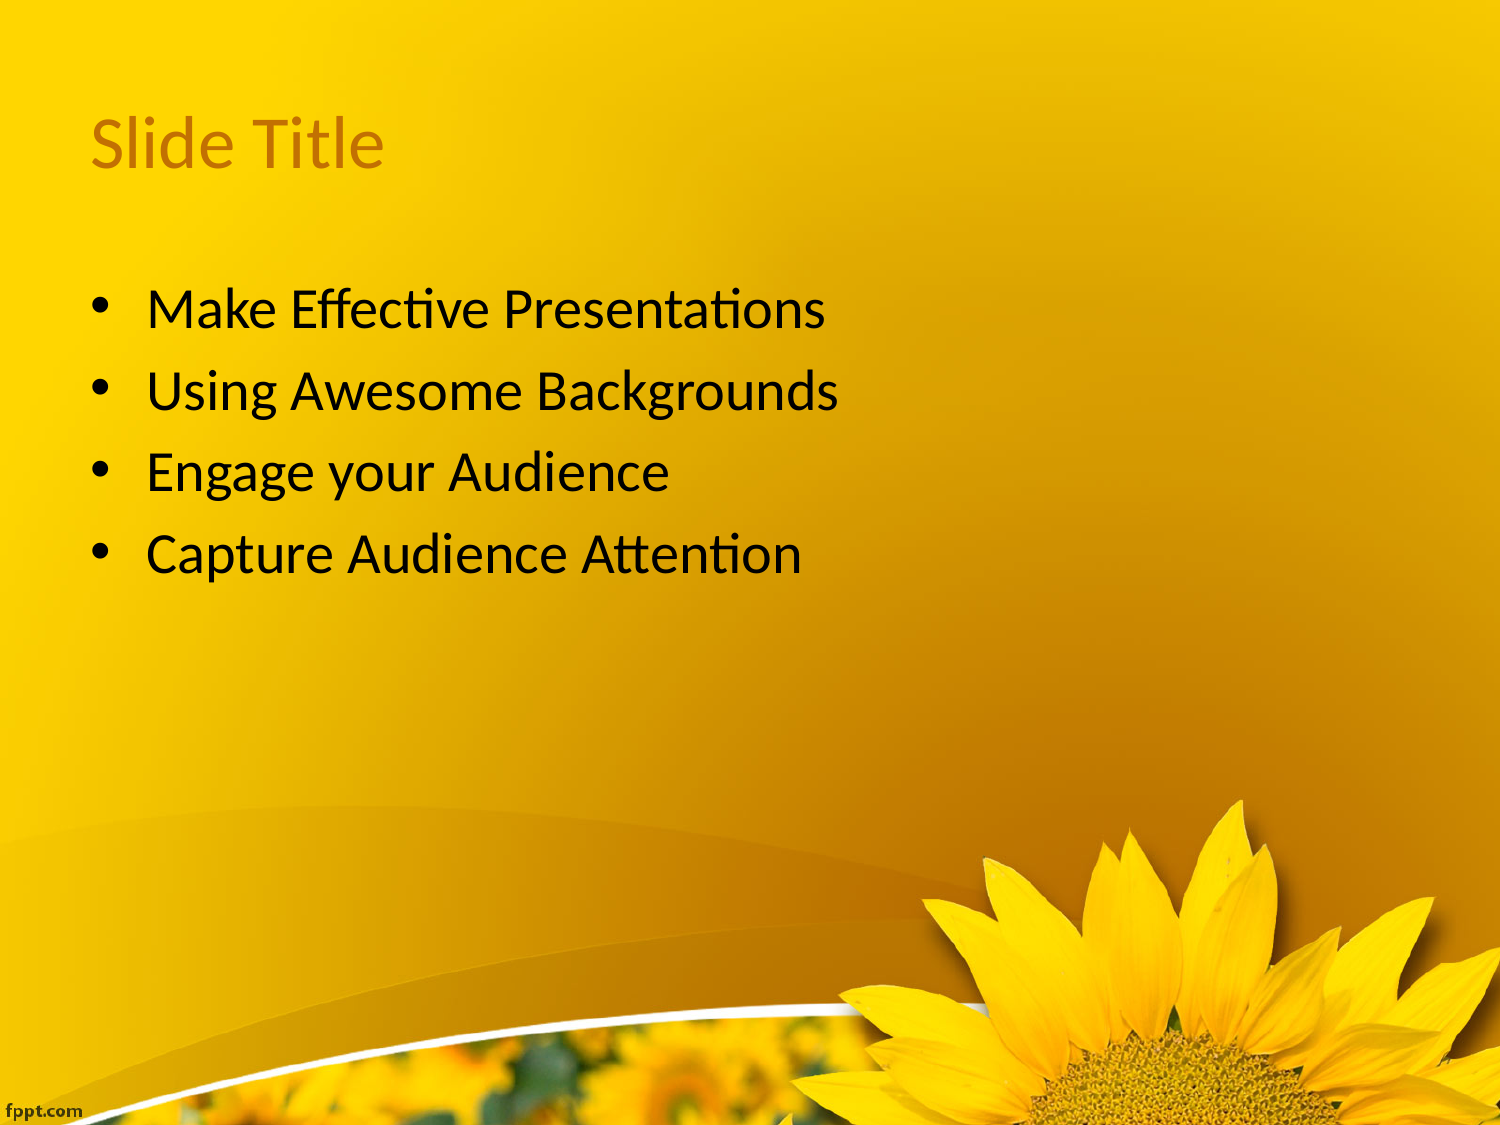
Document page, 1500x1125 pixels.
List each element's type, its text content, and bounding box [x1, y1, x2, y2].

title Slide Title [75, 45, 1425, 233]
picture [0, 0, 1500, 1125]
list Make Effective Presentations Using Awesome Backgrounds Engage your Audience Capture Audience Attention [75, 262, 1425, 1005]
